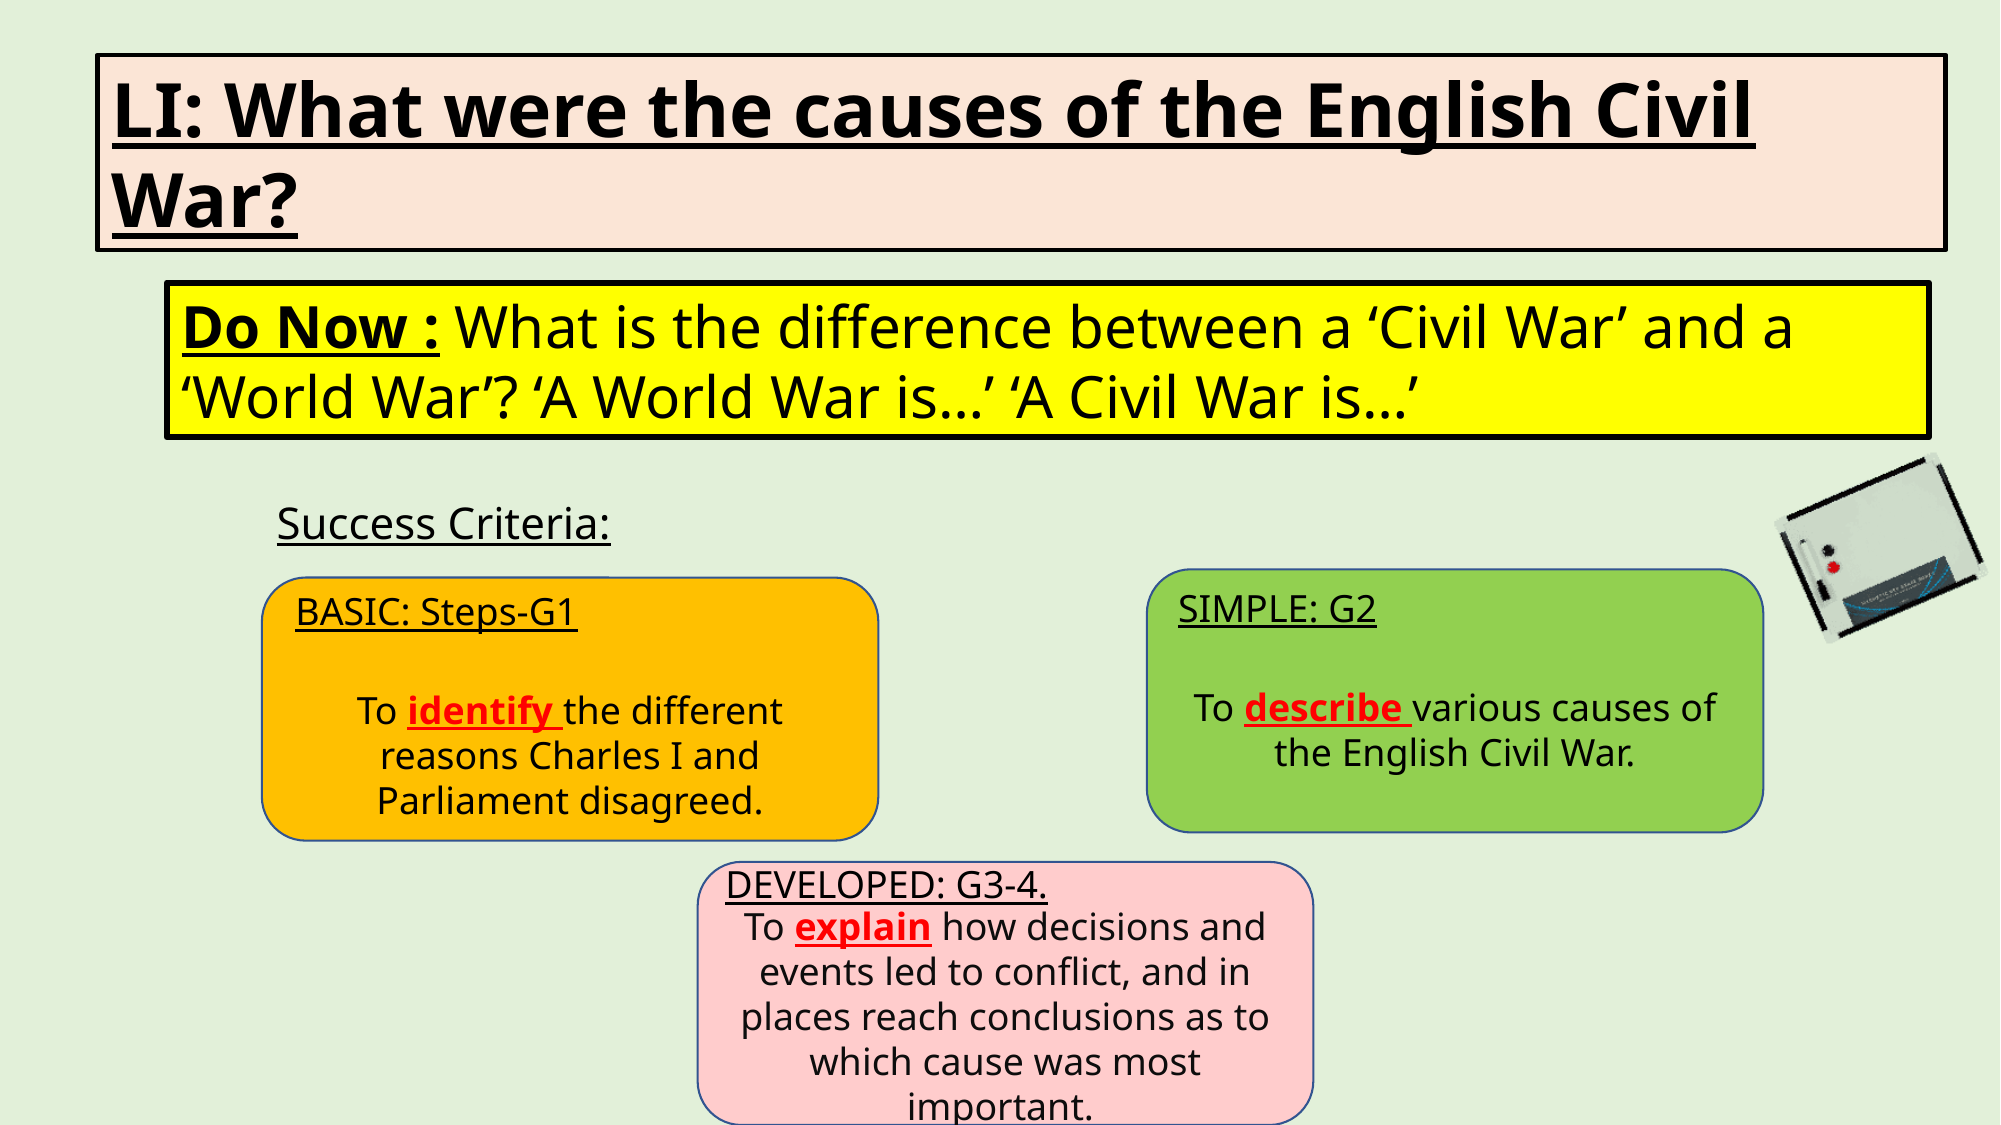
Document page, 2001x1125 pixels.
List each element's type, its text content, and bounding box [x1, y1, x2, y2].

text_box BASIC: Steps-G1 [280, 580, 658, 641]
text_box LI: What were the causes of the English Civil War? [97, 55, 1946, 250]
text_box DEVELOPED: G3-4. [710, 854, 1164, 914]
text_box To explain how decisions and events led to conflict, and in places reach conclusions as to which cause was most important. [696, 860, 1315, 1125]
text_box To identify the different reasons Charles I and Parliament disagreed. [260, 576, 880, 842]
picture [1764, 432, 1999, 665]
text_box To describe various causes of the English Civil War. [1145, 568, 1765, 834]
text_box SIMPLE: G2 [1163, 577, 1541, 638]
text_box Success Criteria: [261, 488, 711, 556]
text_box Do Now : What is the difference between a ‘Civil War’ and a ‘World War’? ‘A World War is…’ ‘A Civil War is…’ [166, 282, 1929, 438]
